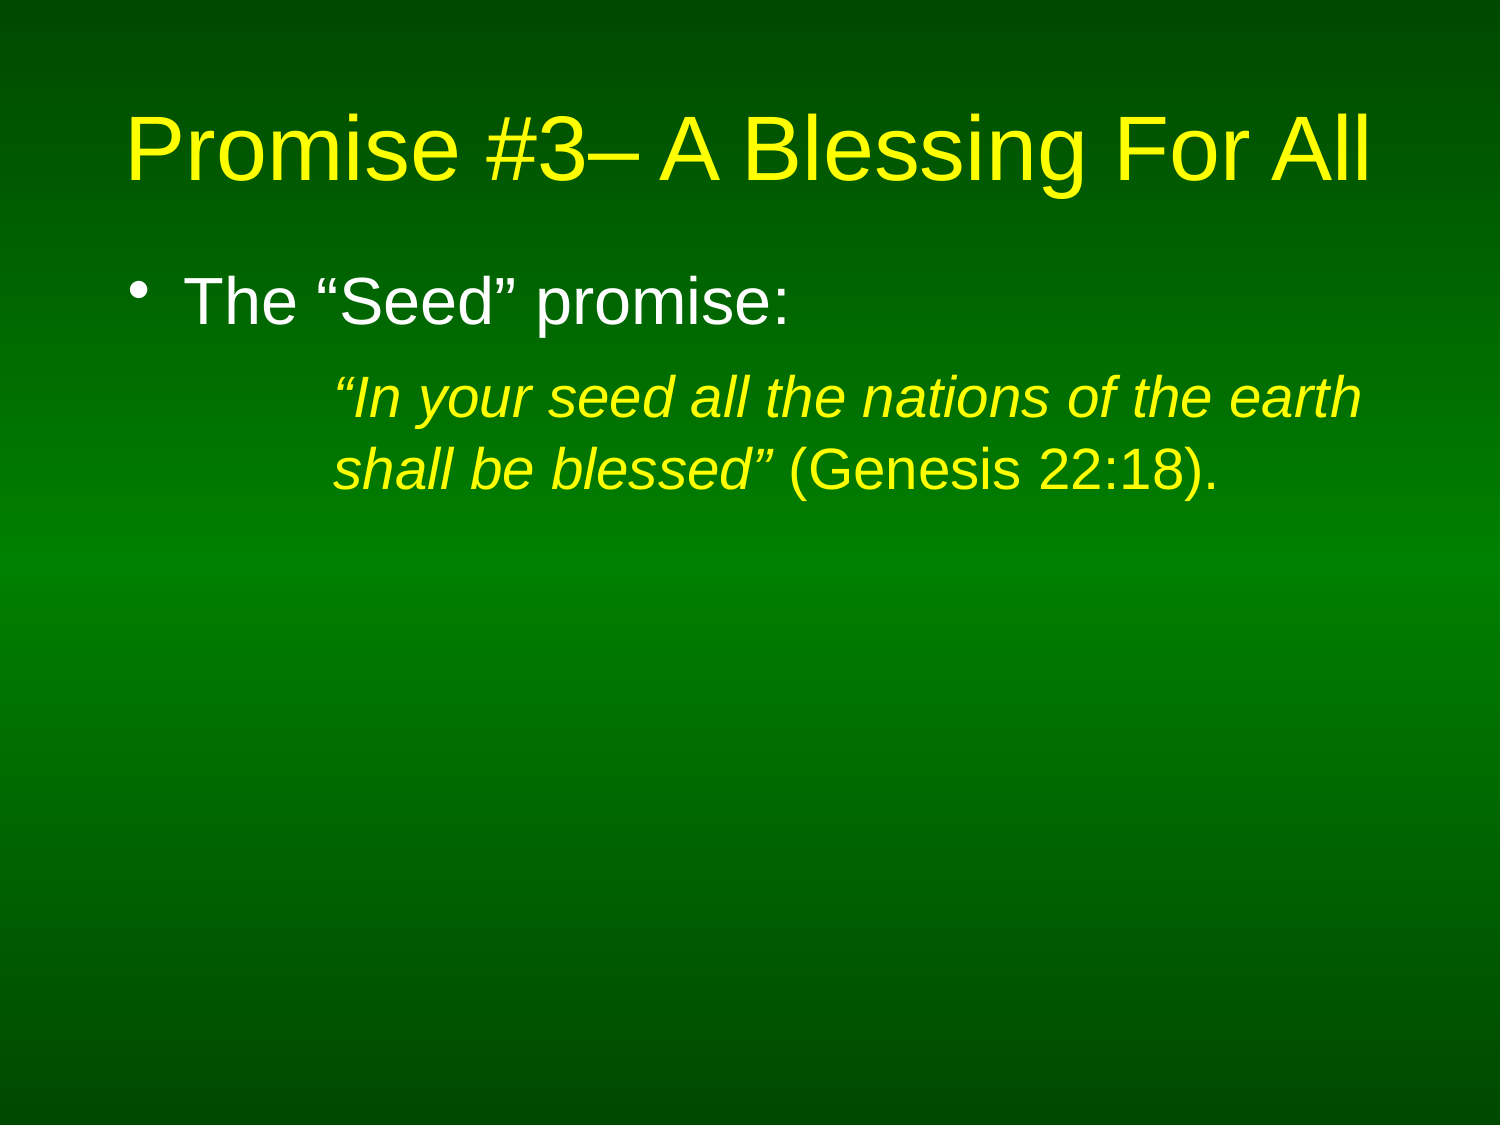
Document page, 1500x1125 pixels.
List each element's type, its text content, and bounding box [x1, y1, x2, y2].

title Promise #3– A Blessing For All [37, 50, 1463, 238]
list The “Seed” promise: “In your seed all the nations of the earth shall be blessed” (Genesis 22:18). [112, 249, 1450, 1088]
